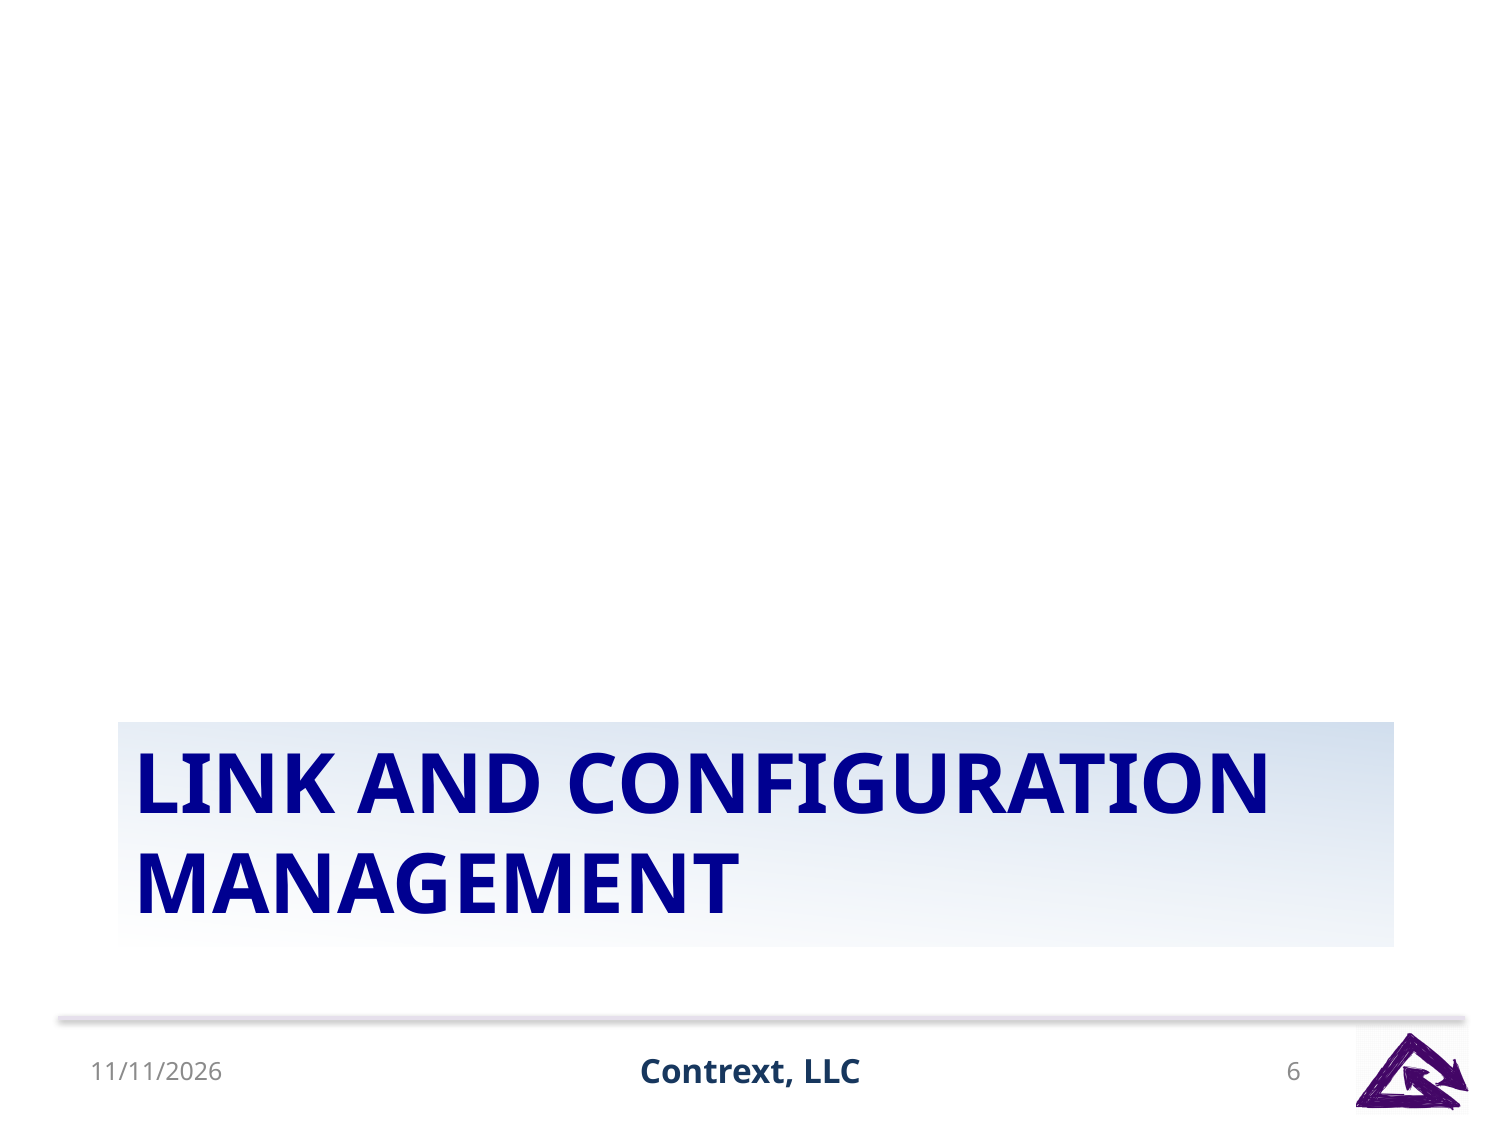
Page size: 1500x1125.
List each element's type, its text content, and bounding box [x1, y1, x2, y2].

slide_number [75, 1042, 425, 1103]
picture [1356, 1025, 1469, 1115]
footer Contrext, LLC [471, 1042, 1030, 1103]
slide_number 6 [1074, 1042, 1316, 1103]
title Link and Configuration Management [118, 722, 1394, 947]
